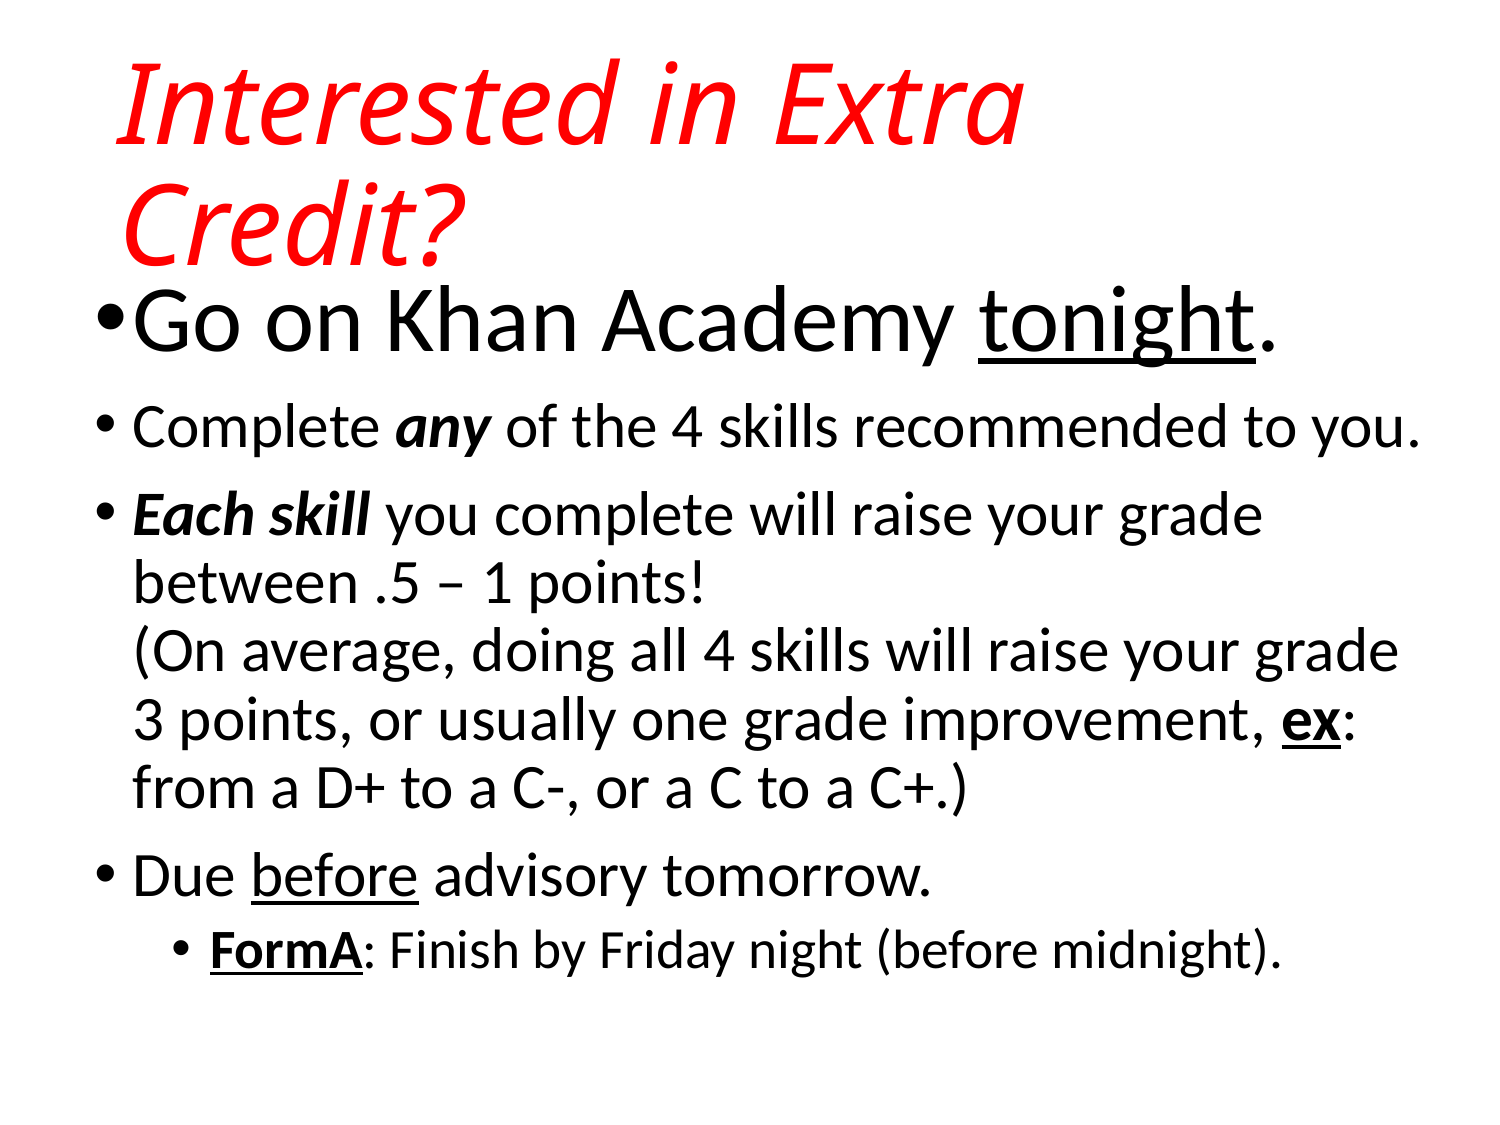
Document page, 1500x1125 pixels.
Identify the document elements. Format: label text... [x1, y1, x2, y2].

title Interested in Extra Credit? [103, 59, 1397, 262]
list Go on Khan Academy tonight. Complete any of the 4 skills recommended to you. Each skill you complete will raise your grade between .5 – 1 points! (On average, doing all 4 skills will raise your grade 3 points, or usually one grade improvement, ex: from a D+ to a C-, or a C to a C+.) Due before advisory tomorrow. FormA: Finish by Friday night (before midnight). [79, 262, 1441, 1014]
